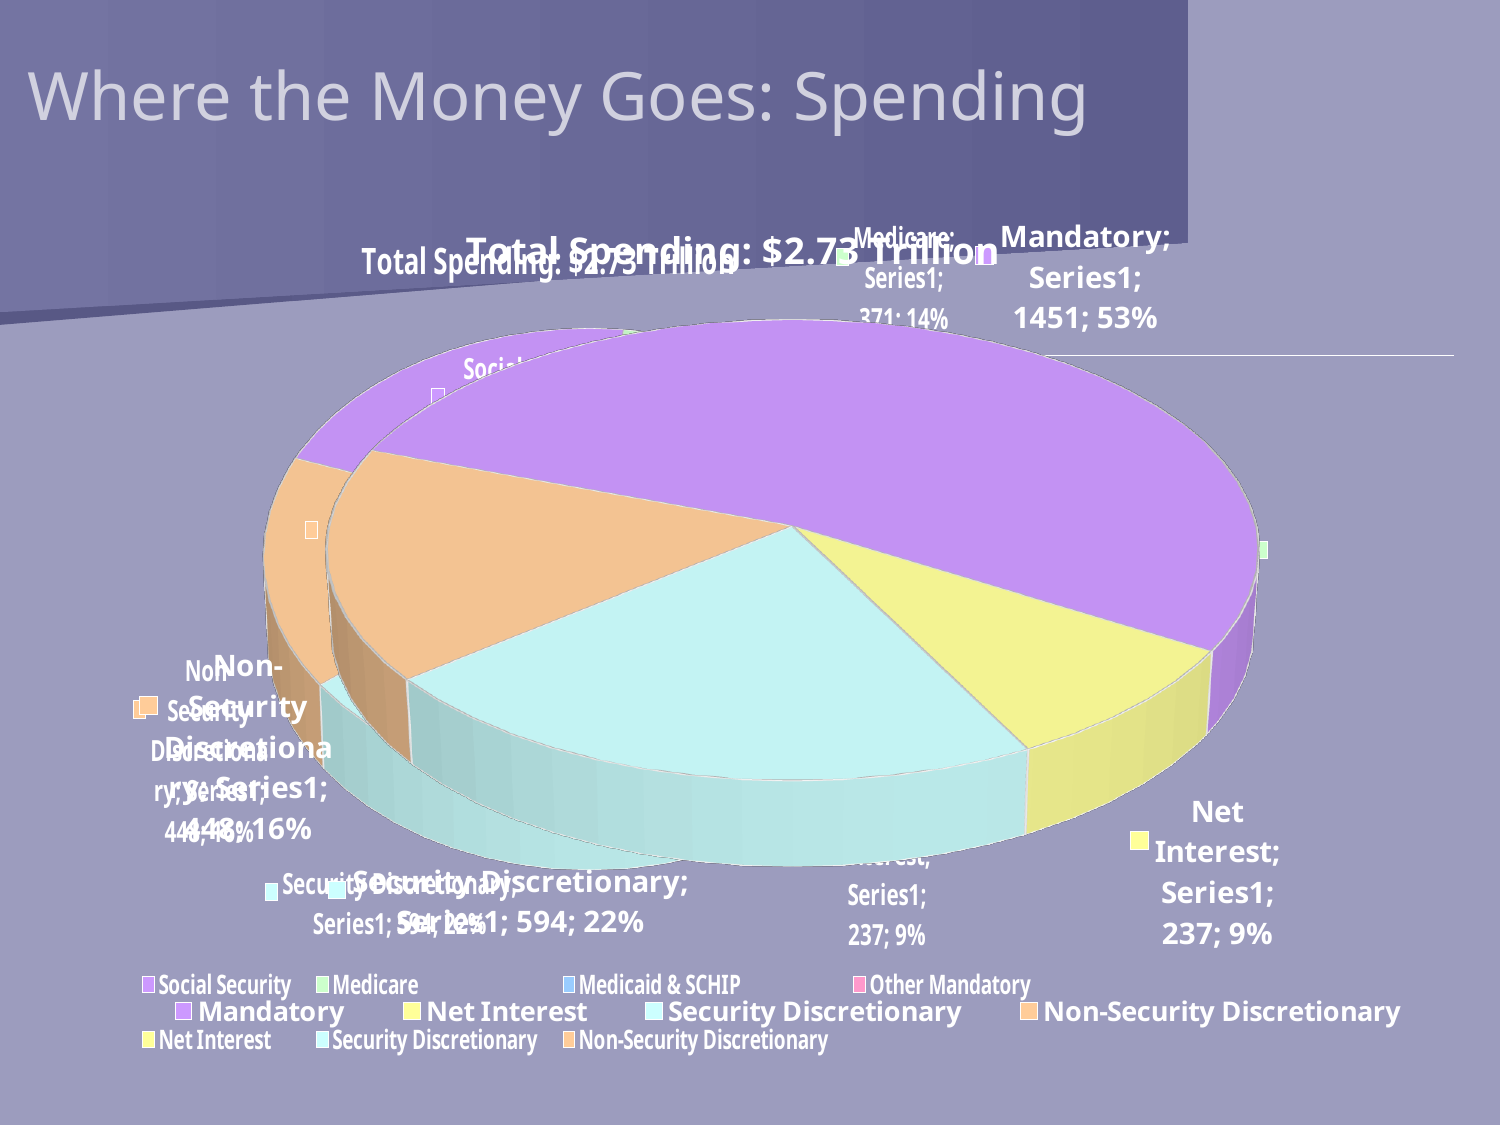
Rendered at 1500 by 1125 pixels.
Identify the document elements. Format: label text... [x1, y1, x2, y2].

title Where the Money Goes: Spending [12, 0, 1363, 188]
chart [120, 195, 1455, 1080]
